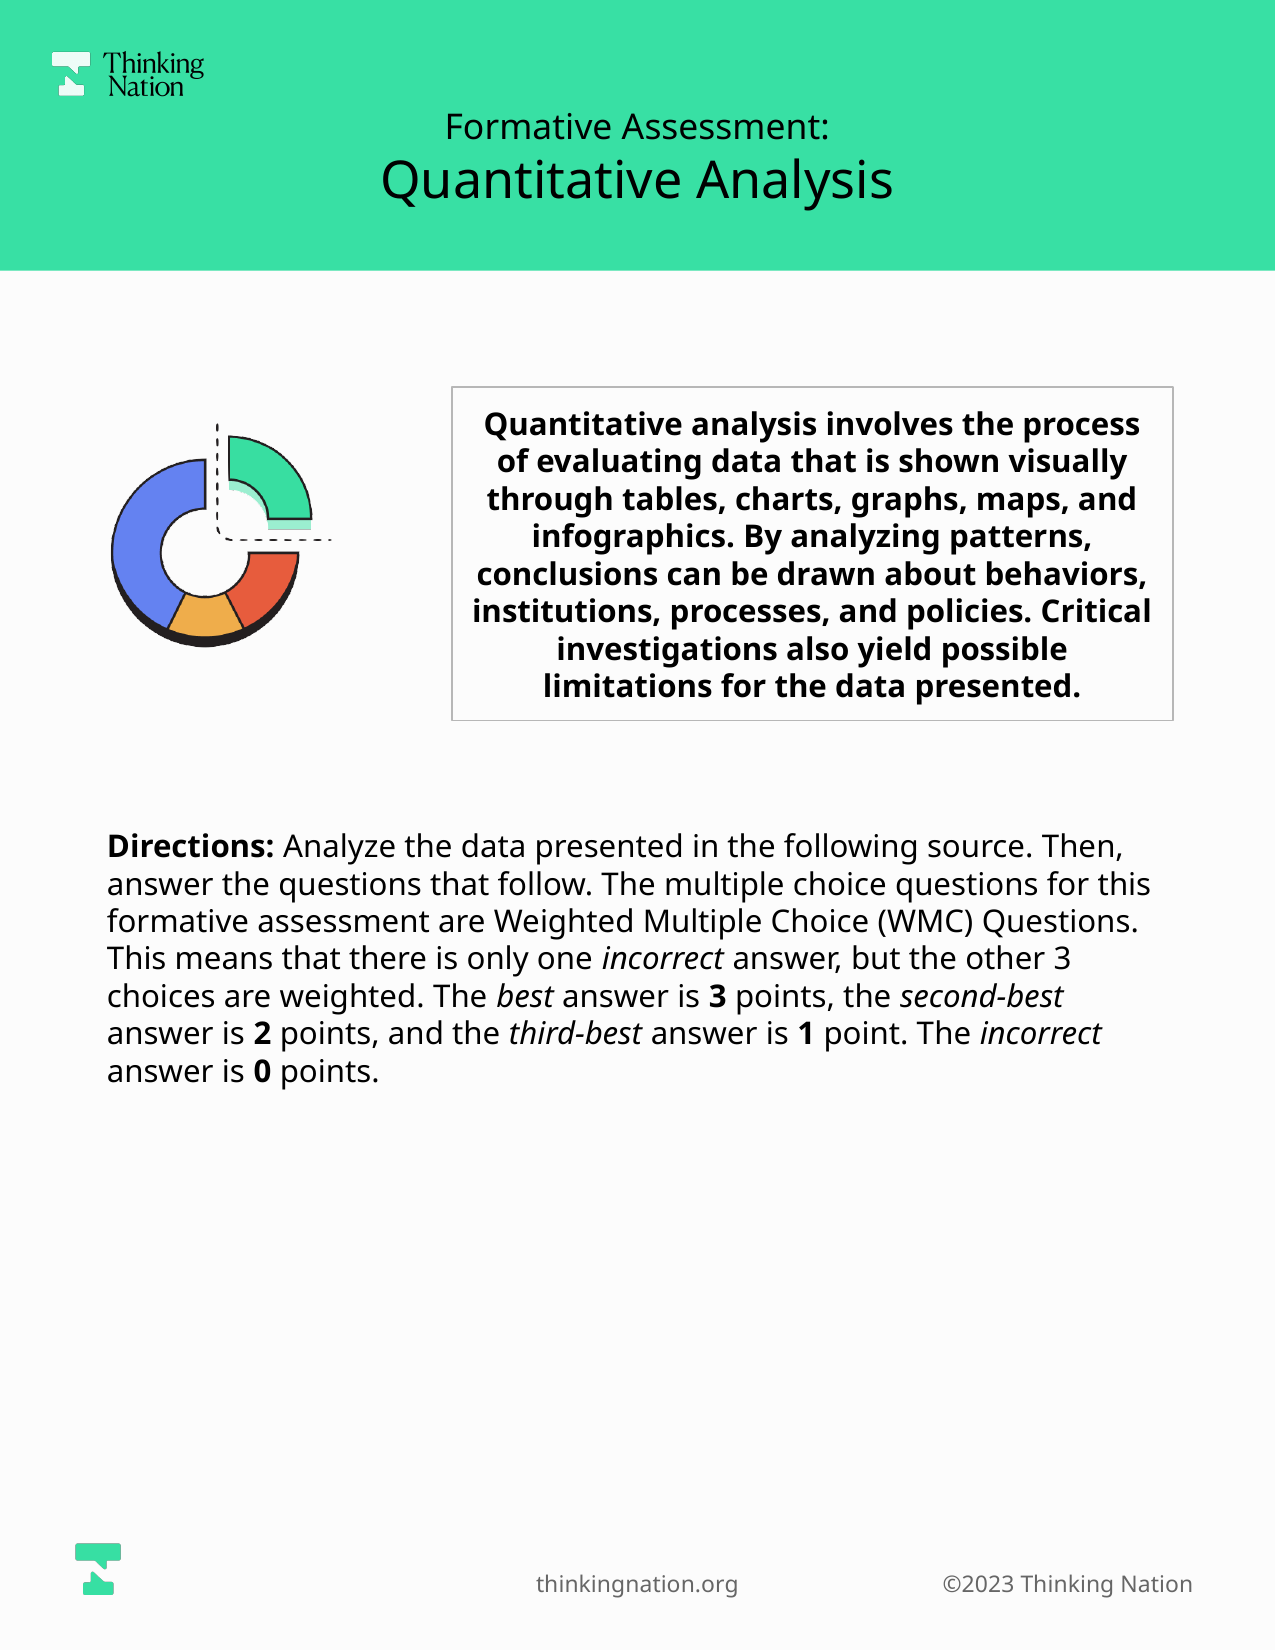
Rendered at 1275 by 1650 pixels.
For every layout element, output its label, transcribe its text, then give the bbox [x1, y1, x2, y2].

text_box thinkingnation.org [486, 1553, 789, 1605]
text_box Formative Assessment: Quantitative Analysis [0, 0, 1275, 271]
text_box Directions: Analyze the data presented in the following source. Then, answer the questions that follow. The multiple choice questions for this formative assessment are Weighted Multiple Choice (WMC) Questions. This means that there is only one incorrect answer, but the other 3 choices are weighted. The best answer is 3 points, the second-best answer is 2 points, and the third-best answer is 1 point. The incorrect answer is 0 points. [87, 800, 1187, 1115]
picture [62, 1533, 134, 1605]
picture [72, 386, 371, 685]
text_box Quantitative analysis involves the process of evaluating data that is shown visually through tables, charts, graphs, maps, and infographics. By analyzing patterns, conclusions can be drawn about behaviors, institutions, processes, and policies. Critical investigations also yield possible limitations for the data presented. [451, 387, 1174, 721]
text_box ©2023 Thinking Nation [907, 1553, 1210, 1605]
picture [35, 37, 210, 110]
